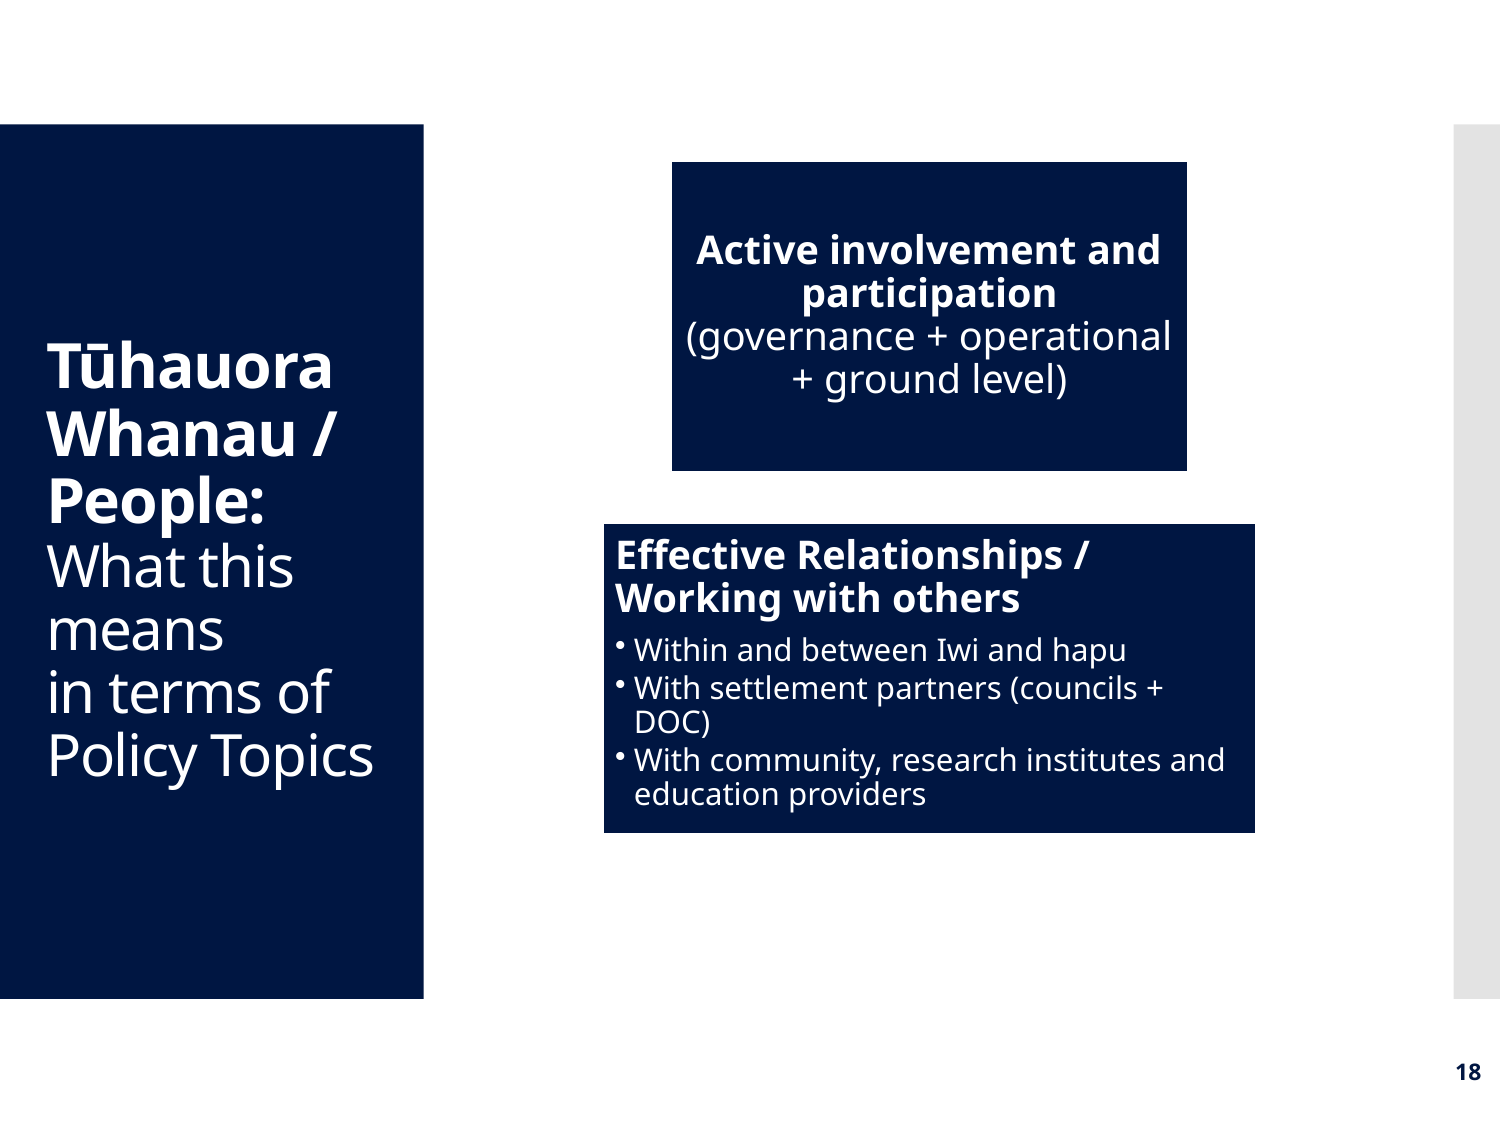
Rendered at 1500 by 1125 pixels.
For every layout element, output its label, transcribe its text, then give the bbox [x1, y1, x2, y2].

slide_number 18 [1308, 1042, 1497, 1103]
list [456, 160, 1402, 835]
title Tūhauora Whanau / People: What this means in terms of Policy Topics [31, 184, 420, 940]
